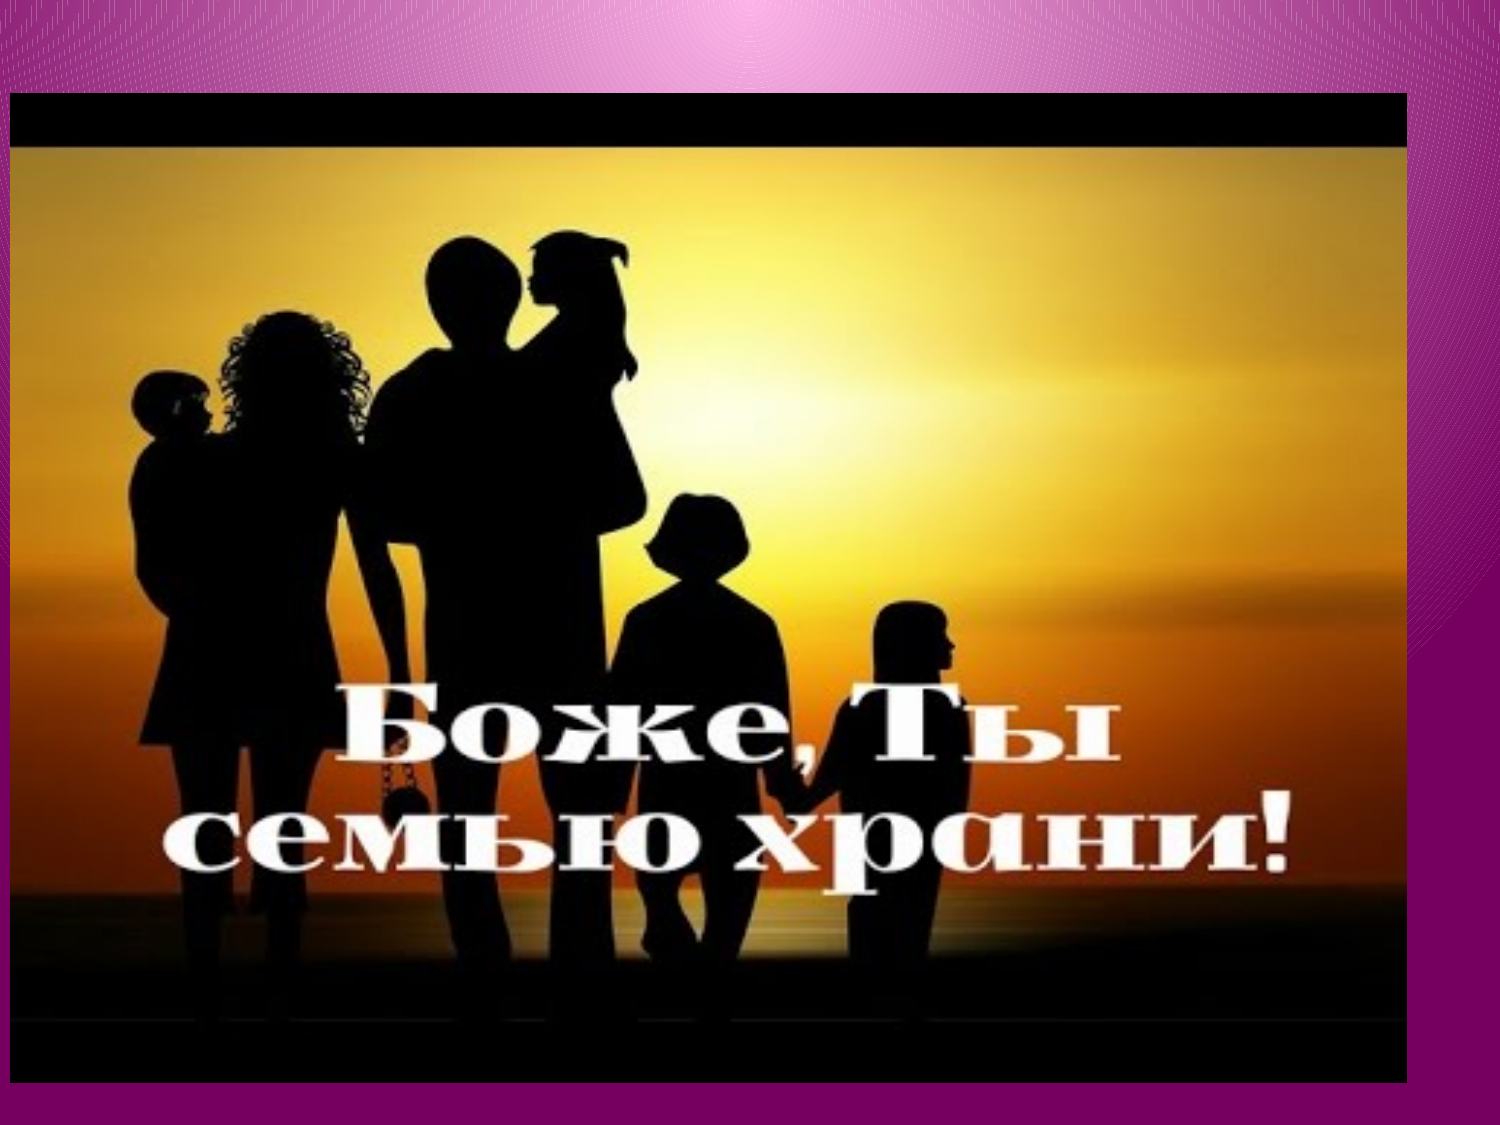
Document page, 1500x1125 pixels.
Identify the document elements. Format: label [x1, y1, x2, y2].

list [10, 93, 1407, 1083]
